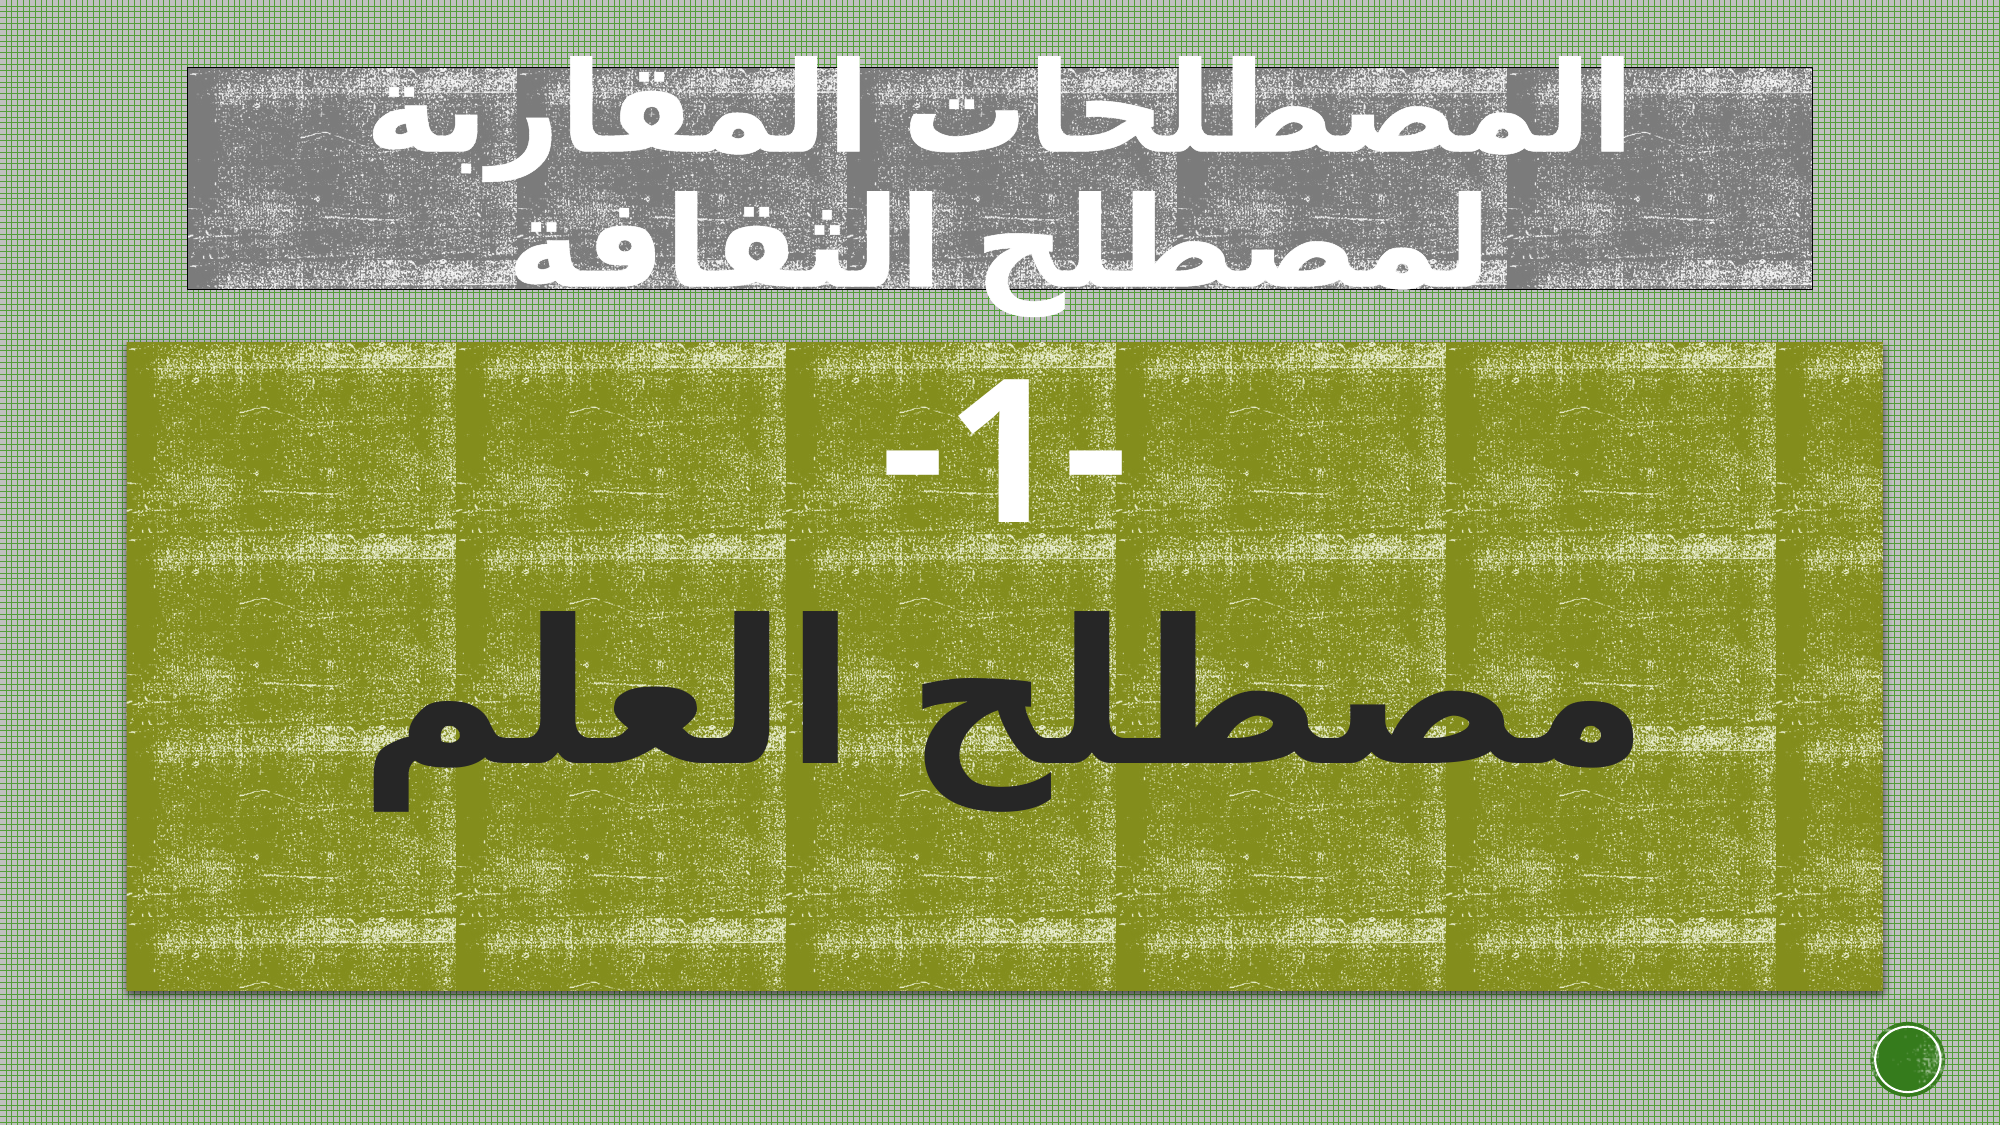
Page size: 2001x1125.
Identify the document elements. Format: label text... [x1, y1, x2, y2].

list -1- مصطلح العلم [126, 342, 1883, 991]
title المصطلحات المقاربة لمصطلح الثقافة [187, 67, 1813, 290]
